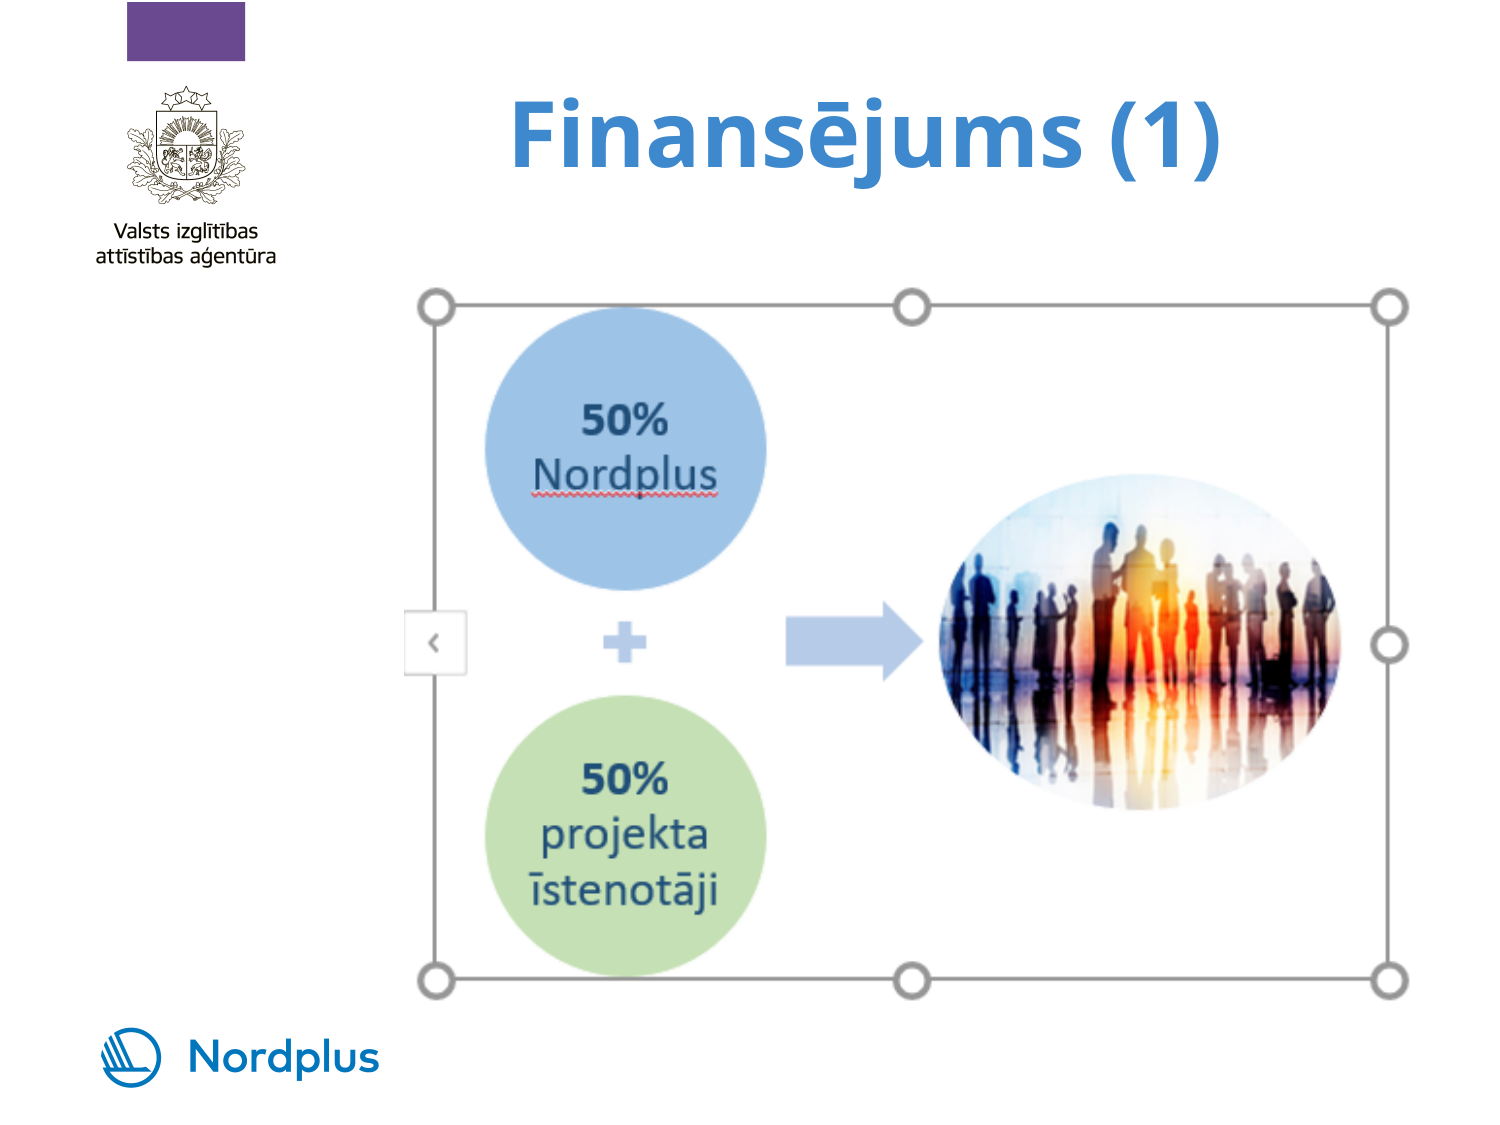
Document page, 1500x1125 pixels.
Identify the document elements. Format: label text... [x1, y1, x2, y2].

picture [0, 0, 1500, 1125]
title Finansējums (1) [333, 59, 1397, 215]
